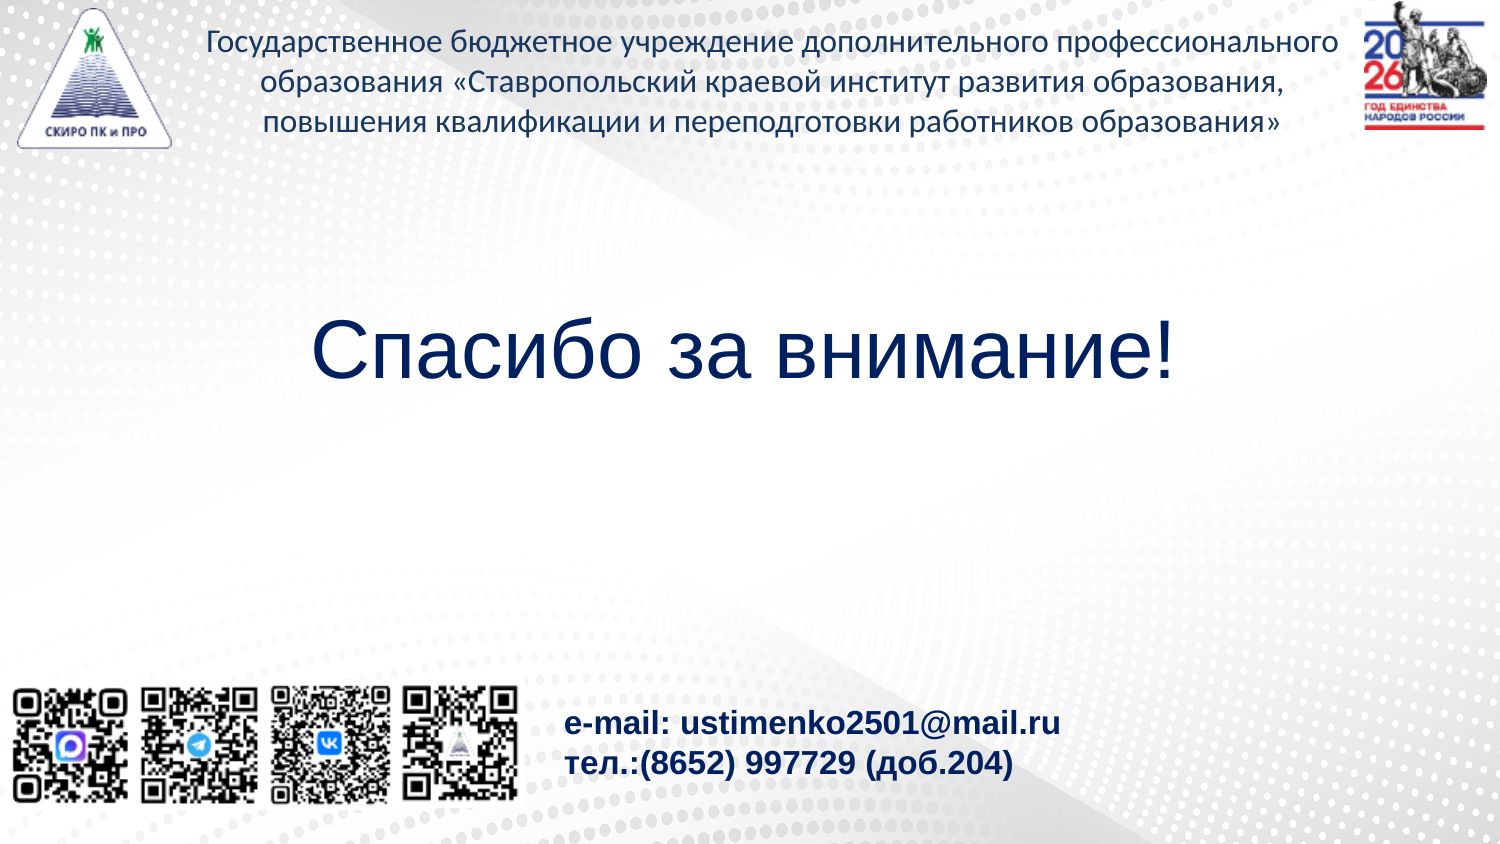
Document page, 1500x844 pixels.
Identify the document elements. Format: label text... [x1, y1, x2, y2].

picture [0, 0, 1500, 844]
text_box e-mail: ustimenko2501@mail.ru тел.:(8652) 997729 (доб.204) [549, 693, 1317, 789]
text_box Спасибо за внимание! [41, 288, 1447, 403]
